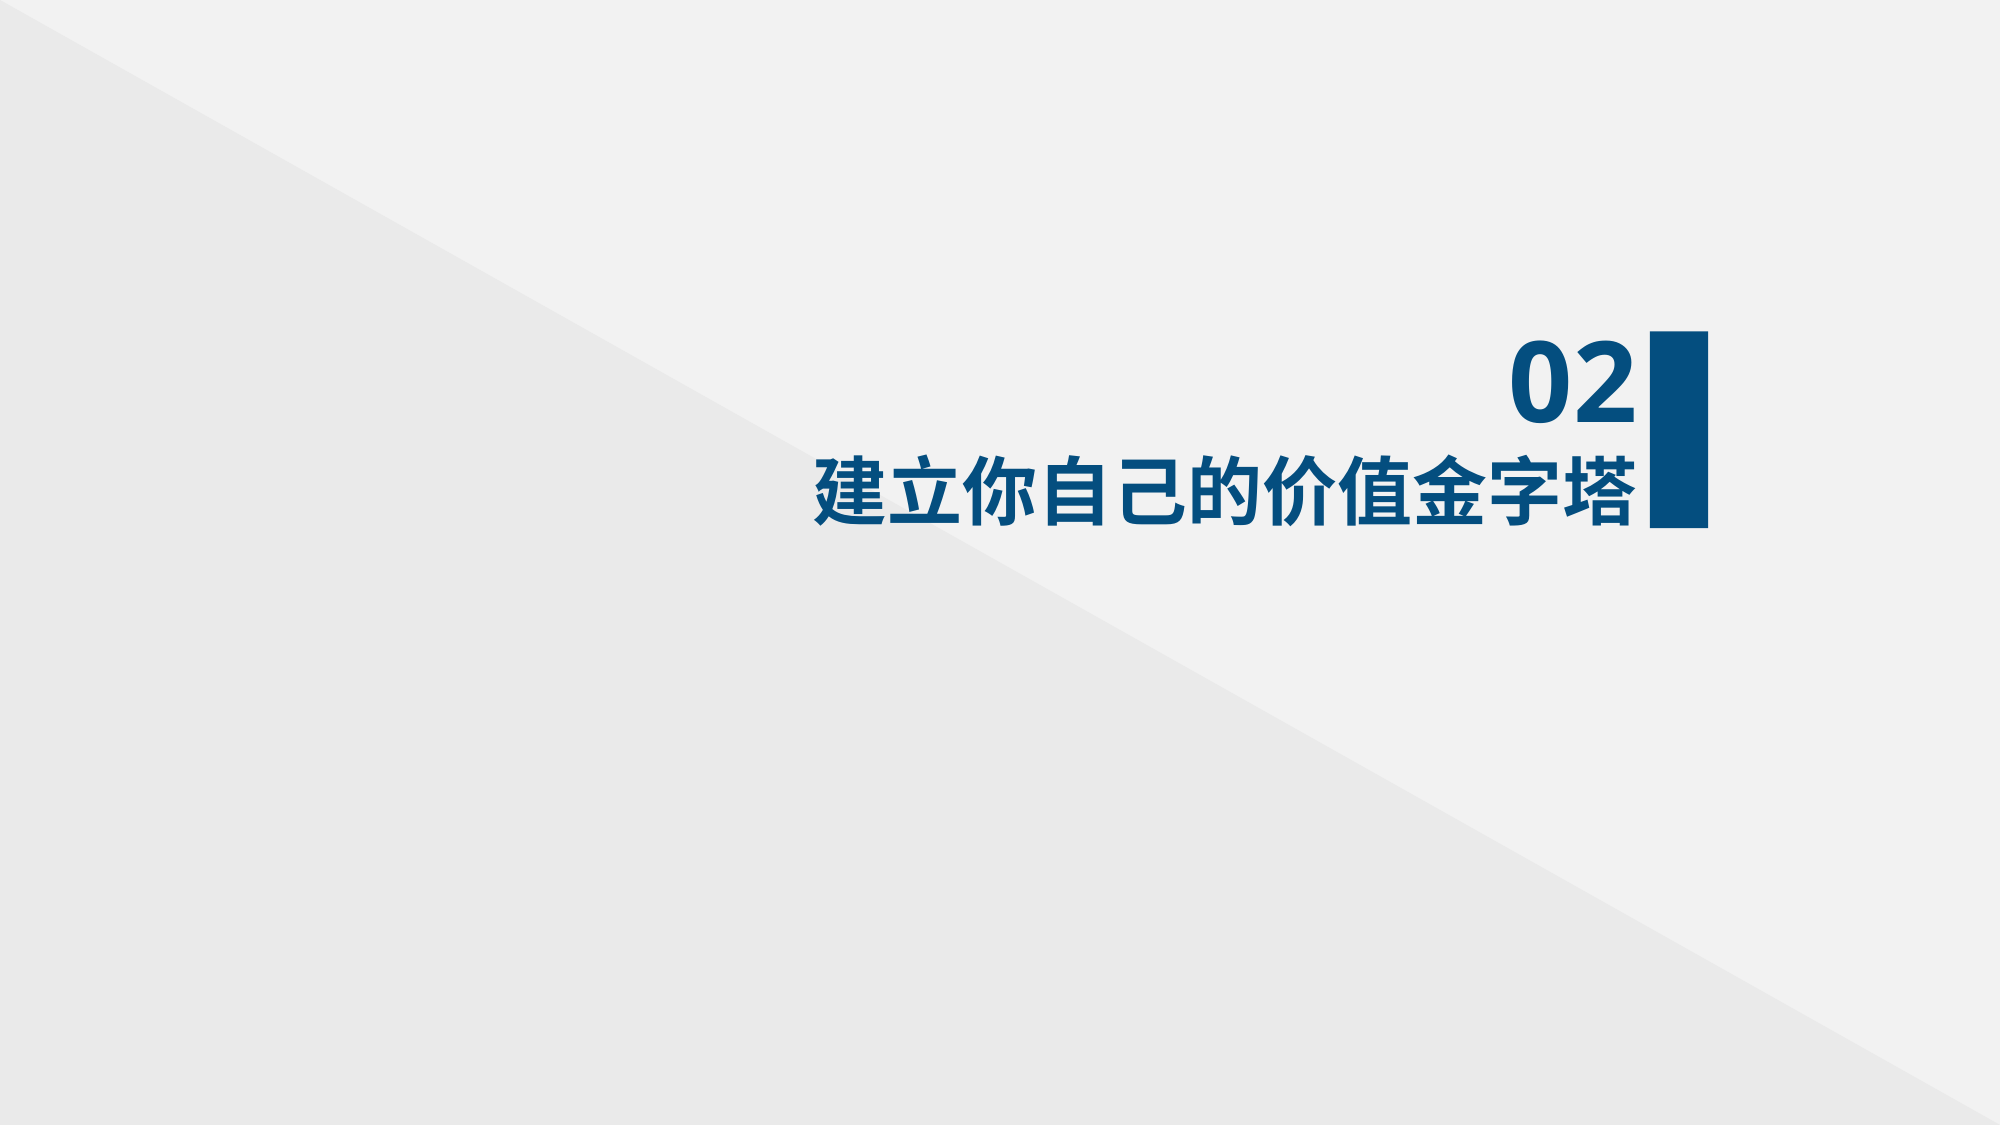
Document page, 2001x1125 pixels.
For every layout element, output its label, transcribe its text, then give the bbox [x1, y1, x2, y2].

text_box 02 建立你自己的价值金字塔 [781, 302, 1653, 542]
text_box [0, 0, 2000, 1125]
